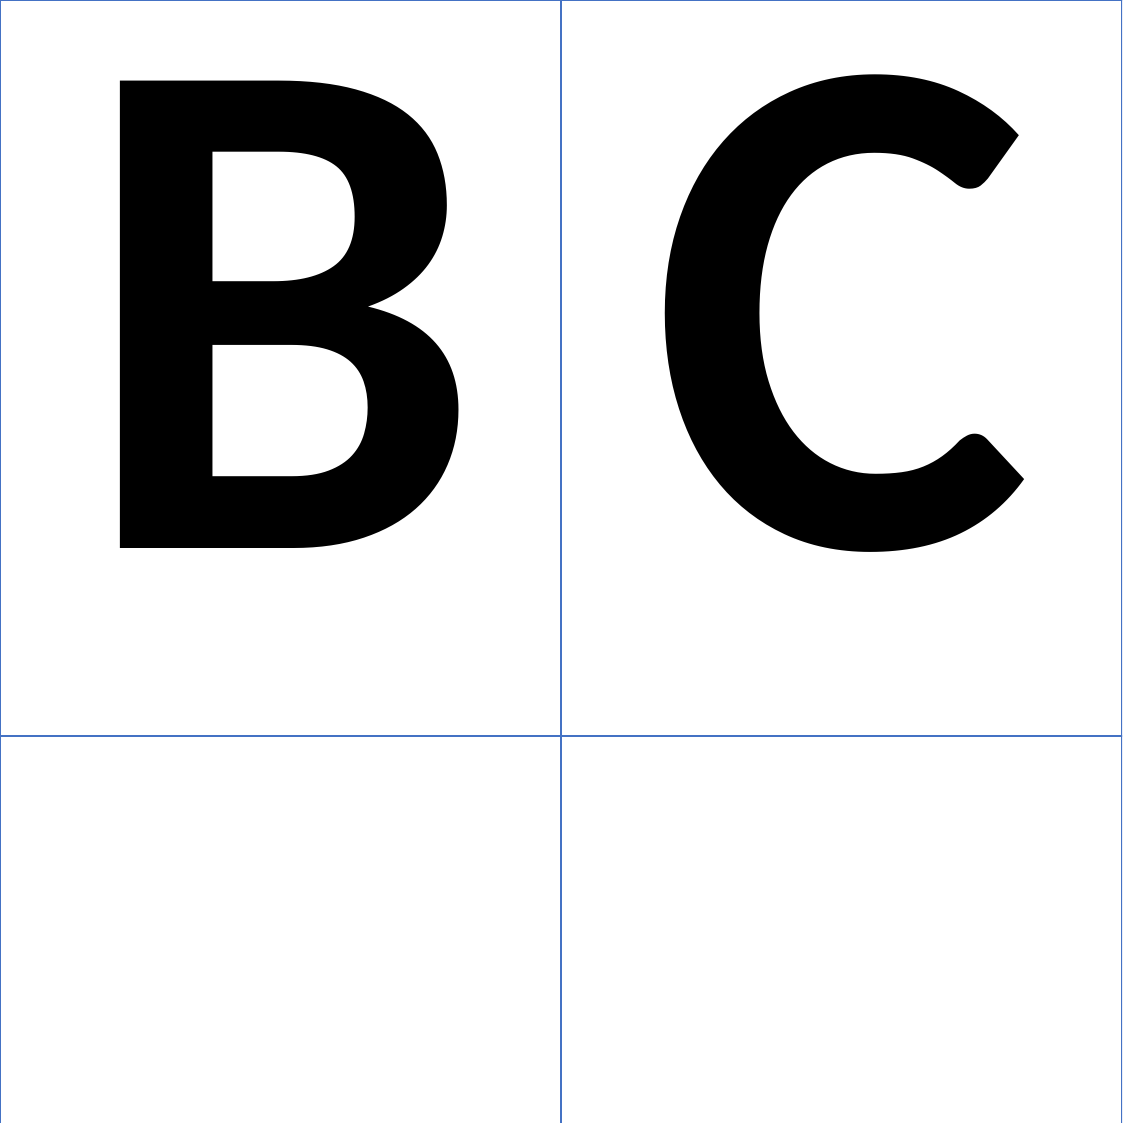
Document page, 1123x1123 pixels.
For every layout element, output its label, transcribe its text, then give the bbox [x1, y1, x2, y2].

table_cell [1, 737, 560, 1123]
table_cell [562, 737, 1121, 1123]
table_header С [562, 1, 1121, 735]
table_header В [1, 1, 560, 735]
